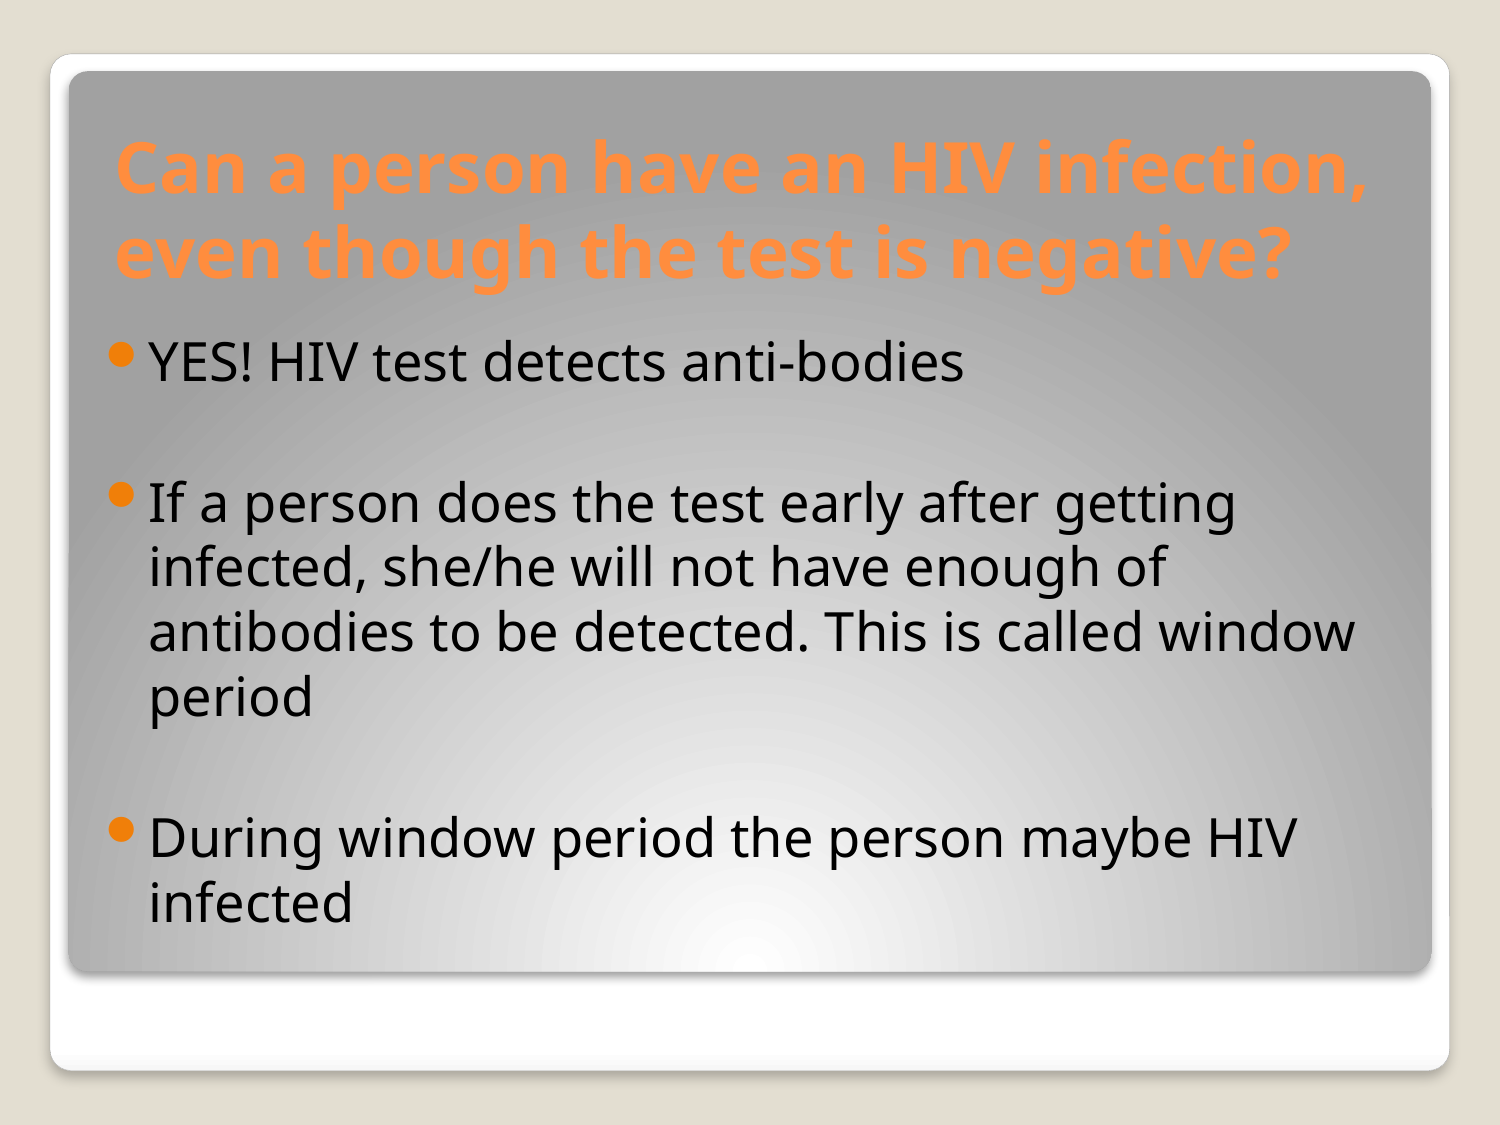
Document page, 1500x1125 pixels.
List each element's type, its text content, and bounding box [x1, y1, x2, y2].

title Can a person have an HIV infection, even though the test is negative? [99, 75, 1443, 300]
list YES! HIV test detects anti-bodies If a person does the test early after getting infected, she/he will not have enough of antibodies to be detected. This is called window period During window period the person maybe HIV infected [74, 312, 1418, 988]
